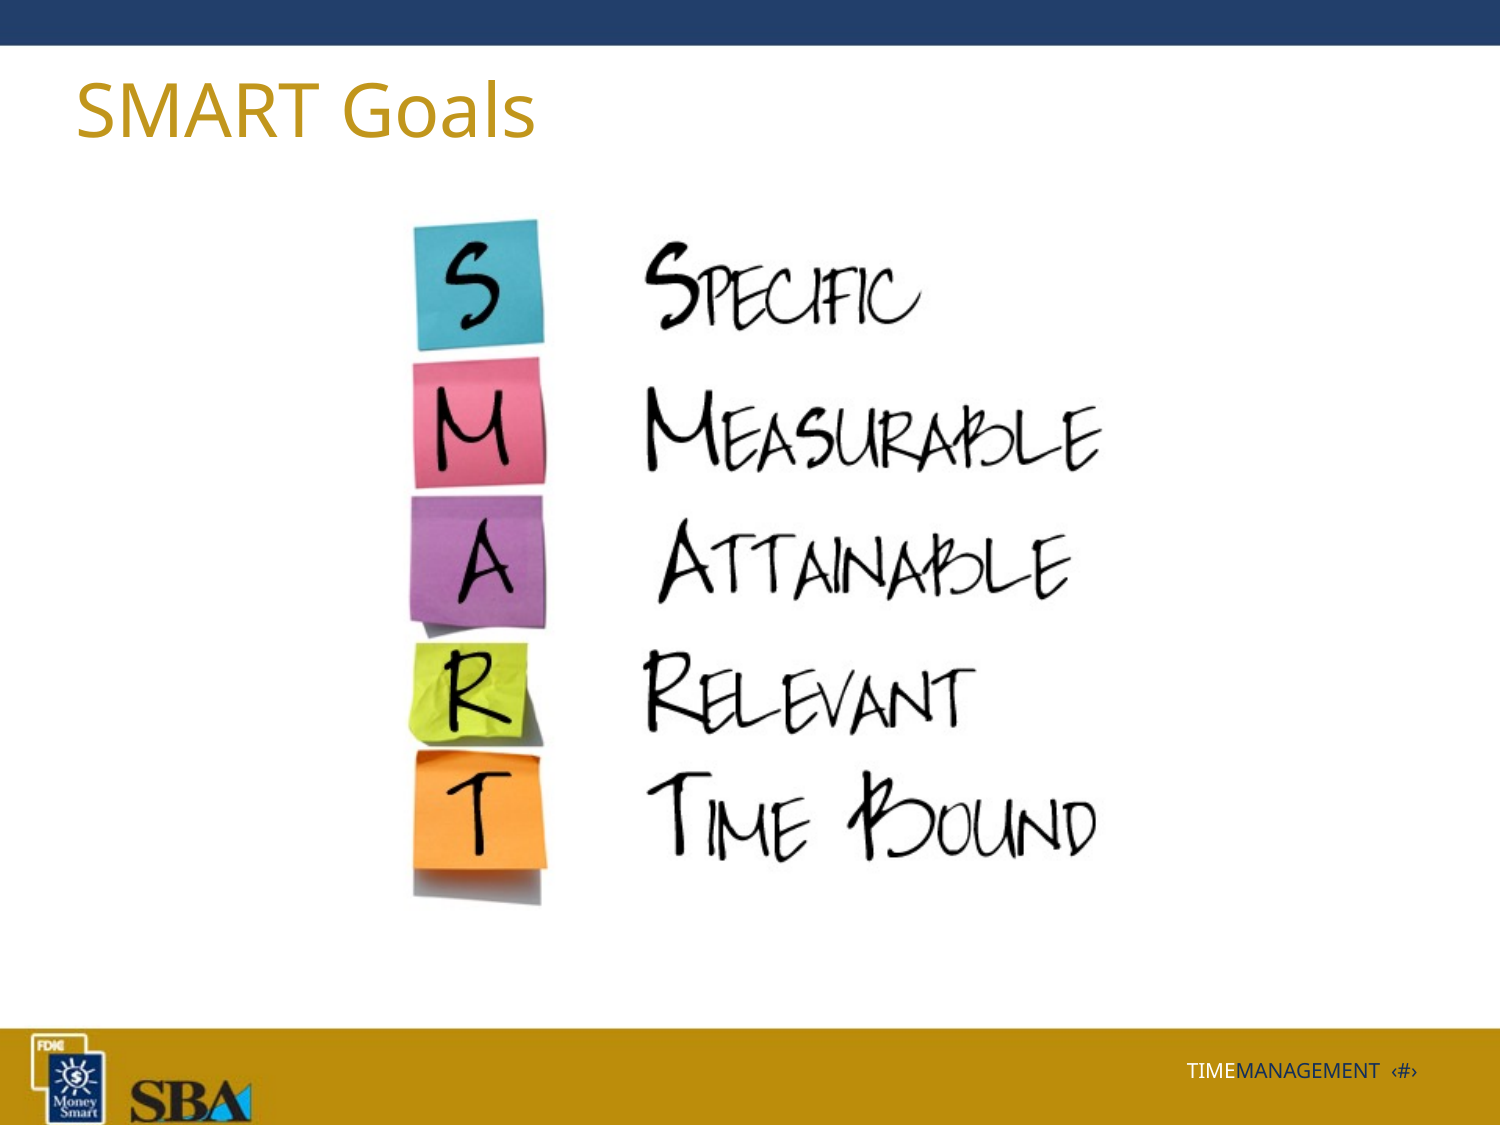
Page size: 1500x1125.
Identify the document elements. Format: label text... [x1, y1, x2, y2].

picture [0, 0, 1500, 1125]
title SMART Goals [74, 61, 1426, 163]
